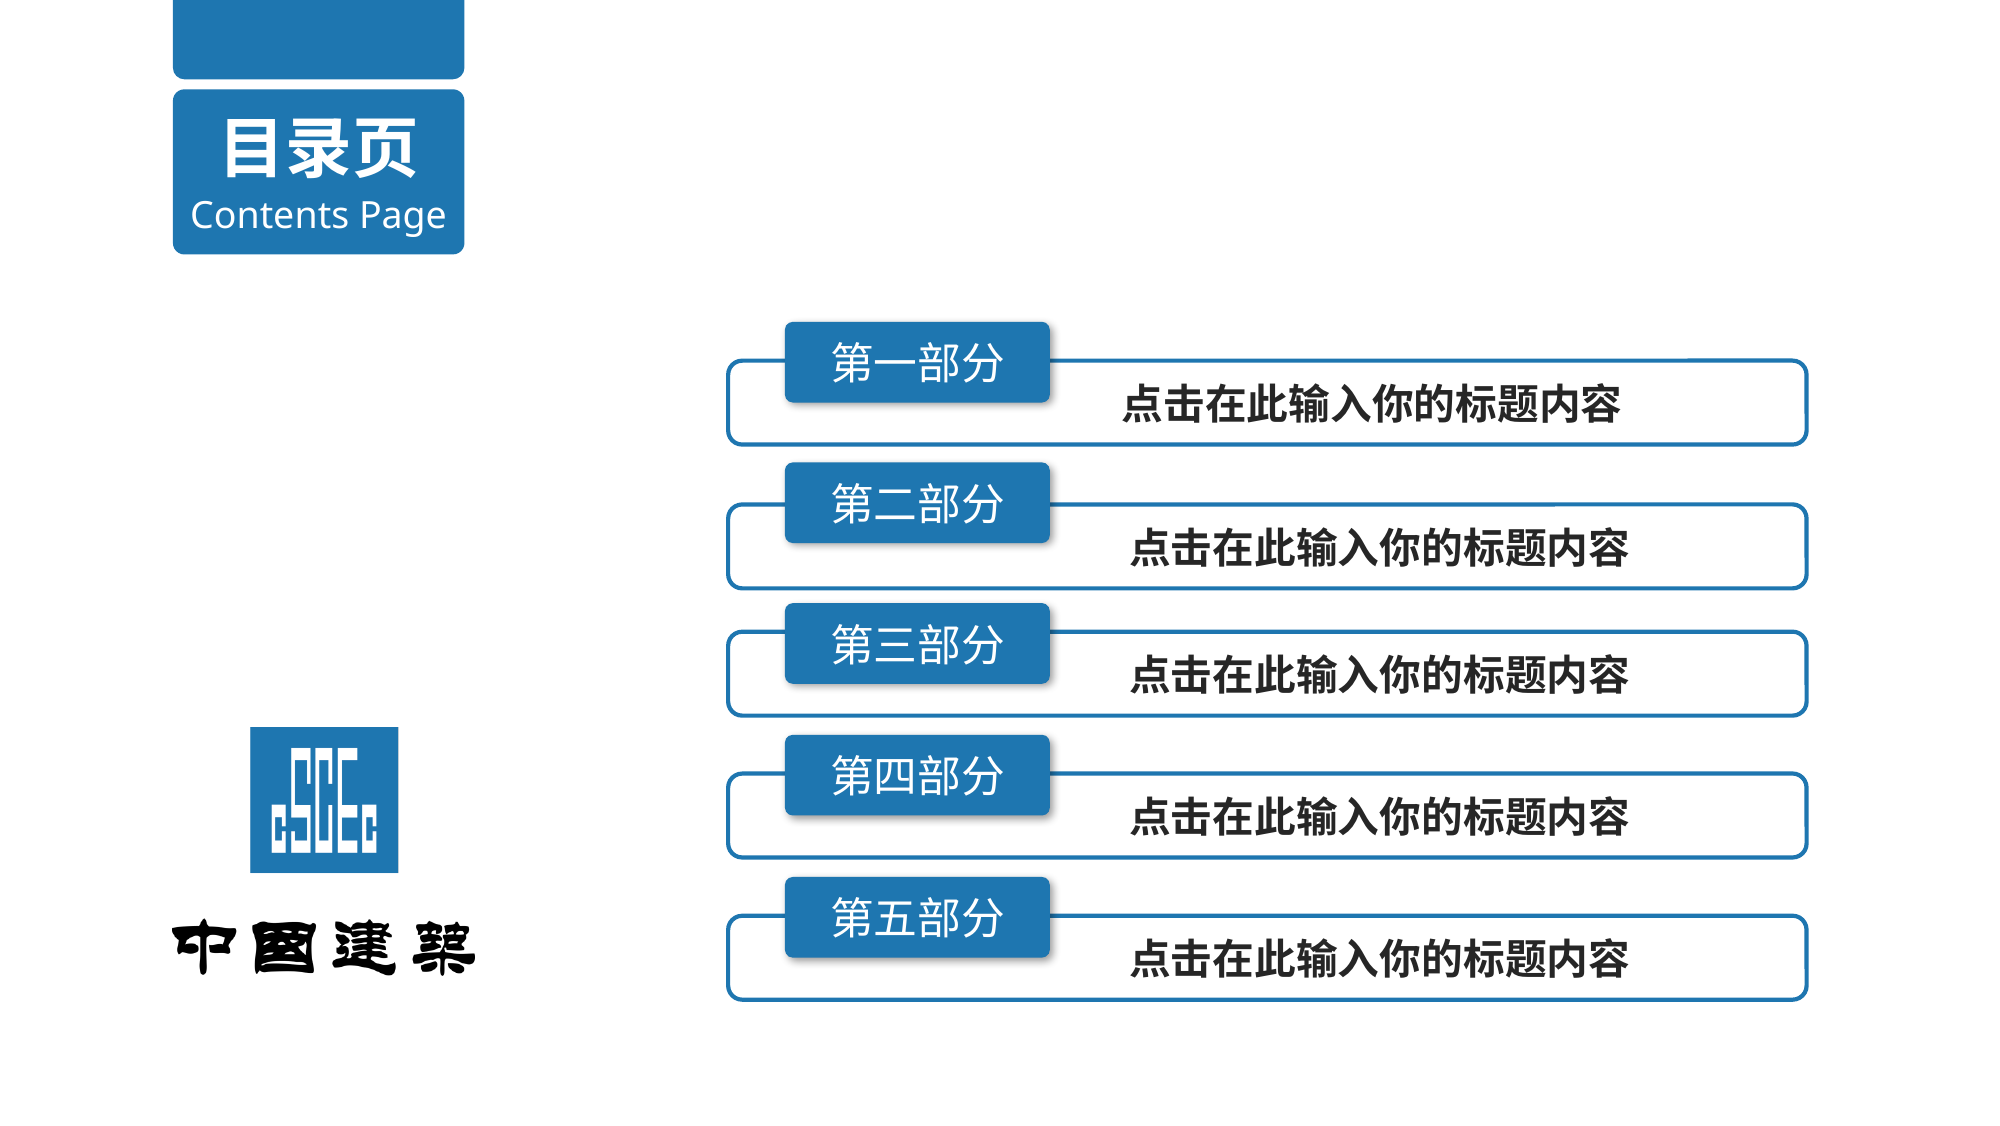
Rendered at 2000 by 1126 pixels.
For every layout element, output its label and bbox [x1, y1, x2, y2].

text_box [727, 321, 1807, 445]
text_box [172, 0, 465, 255]
text_box [727, 602, 1807, 716]
text_box [727, 734, 1807, 858]
text_box [727, 876, 1807, 1000]
text_box [727, 462, 1807, 589]
picture [172, 727, 475, 977]
